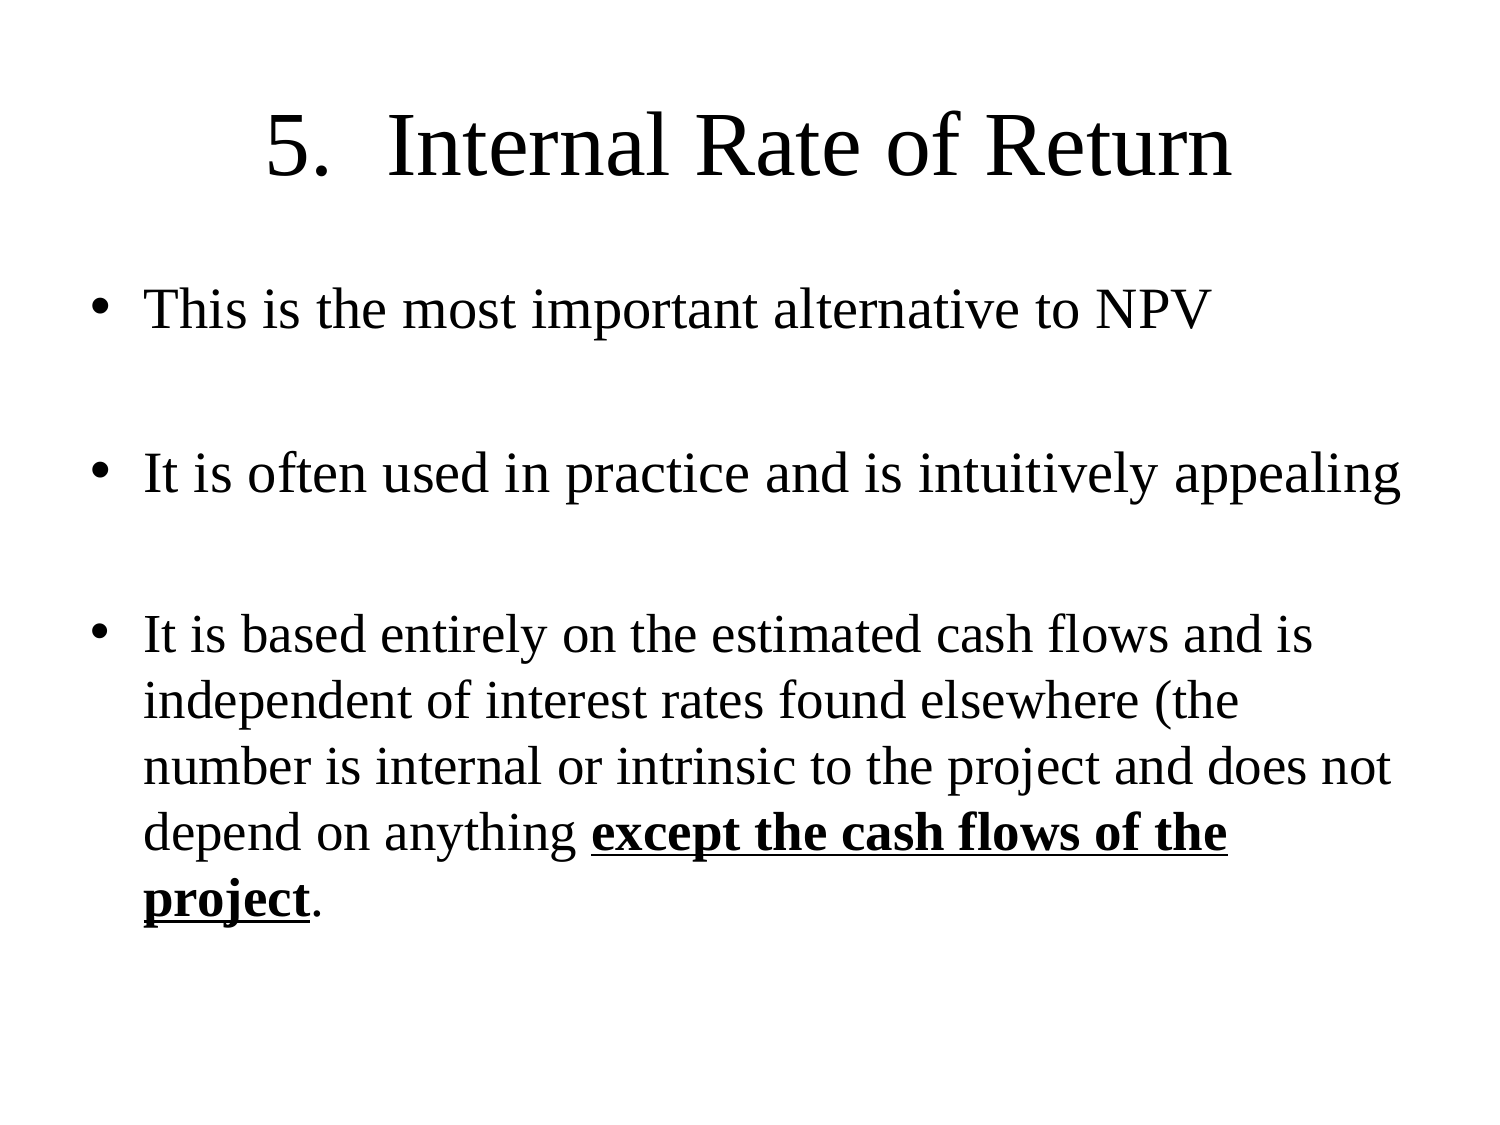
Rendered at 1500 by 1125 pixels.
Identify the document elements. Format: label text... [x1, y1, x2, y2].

list This is the most important alternative to NPV It is often used in practice and is intuitively appealing It is based entirely on the estimated cash flows and is independent of interest rates found elsewhere (the number is internal or intrinsic to the project and does not depend on anything except the cash flows of the project. [75, 262, 1425, 1005]
title Internal Rate of Return [75, 45, 1425, 233]
